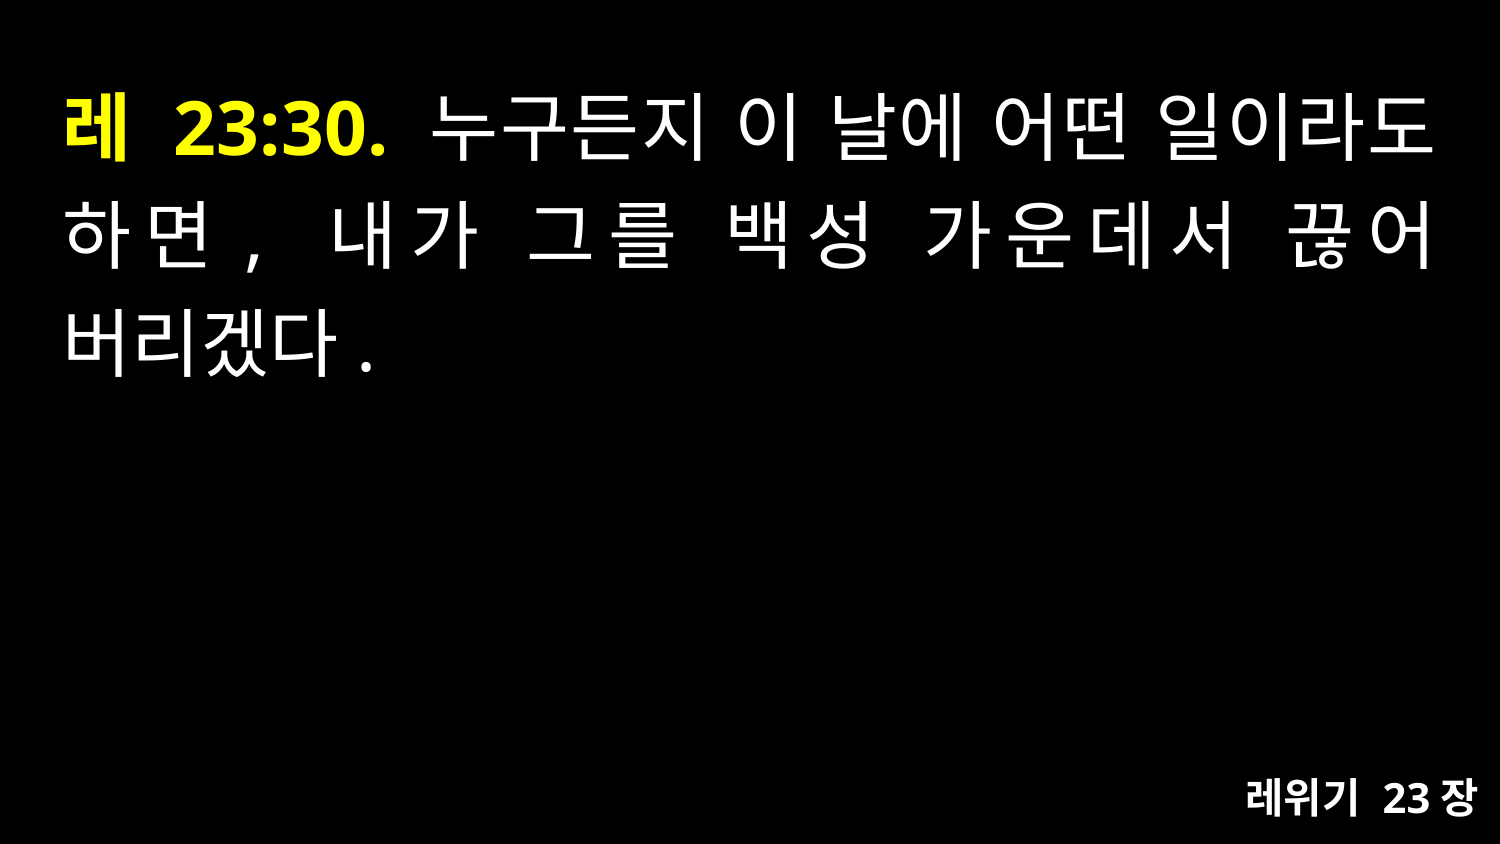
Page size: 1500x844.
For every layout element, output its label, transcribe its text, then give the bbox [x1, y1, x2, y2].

title 레 23:30. 누구든지 이 날에 어떤 일이라도 하면, 내가 그를 백성 가운데서 끊어 버리겠다. [0, 0, 1500, 844]
subtitle 레위기 23장 [916, 770, 1500, 844]
